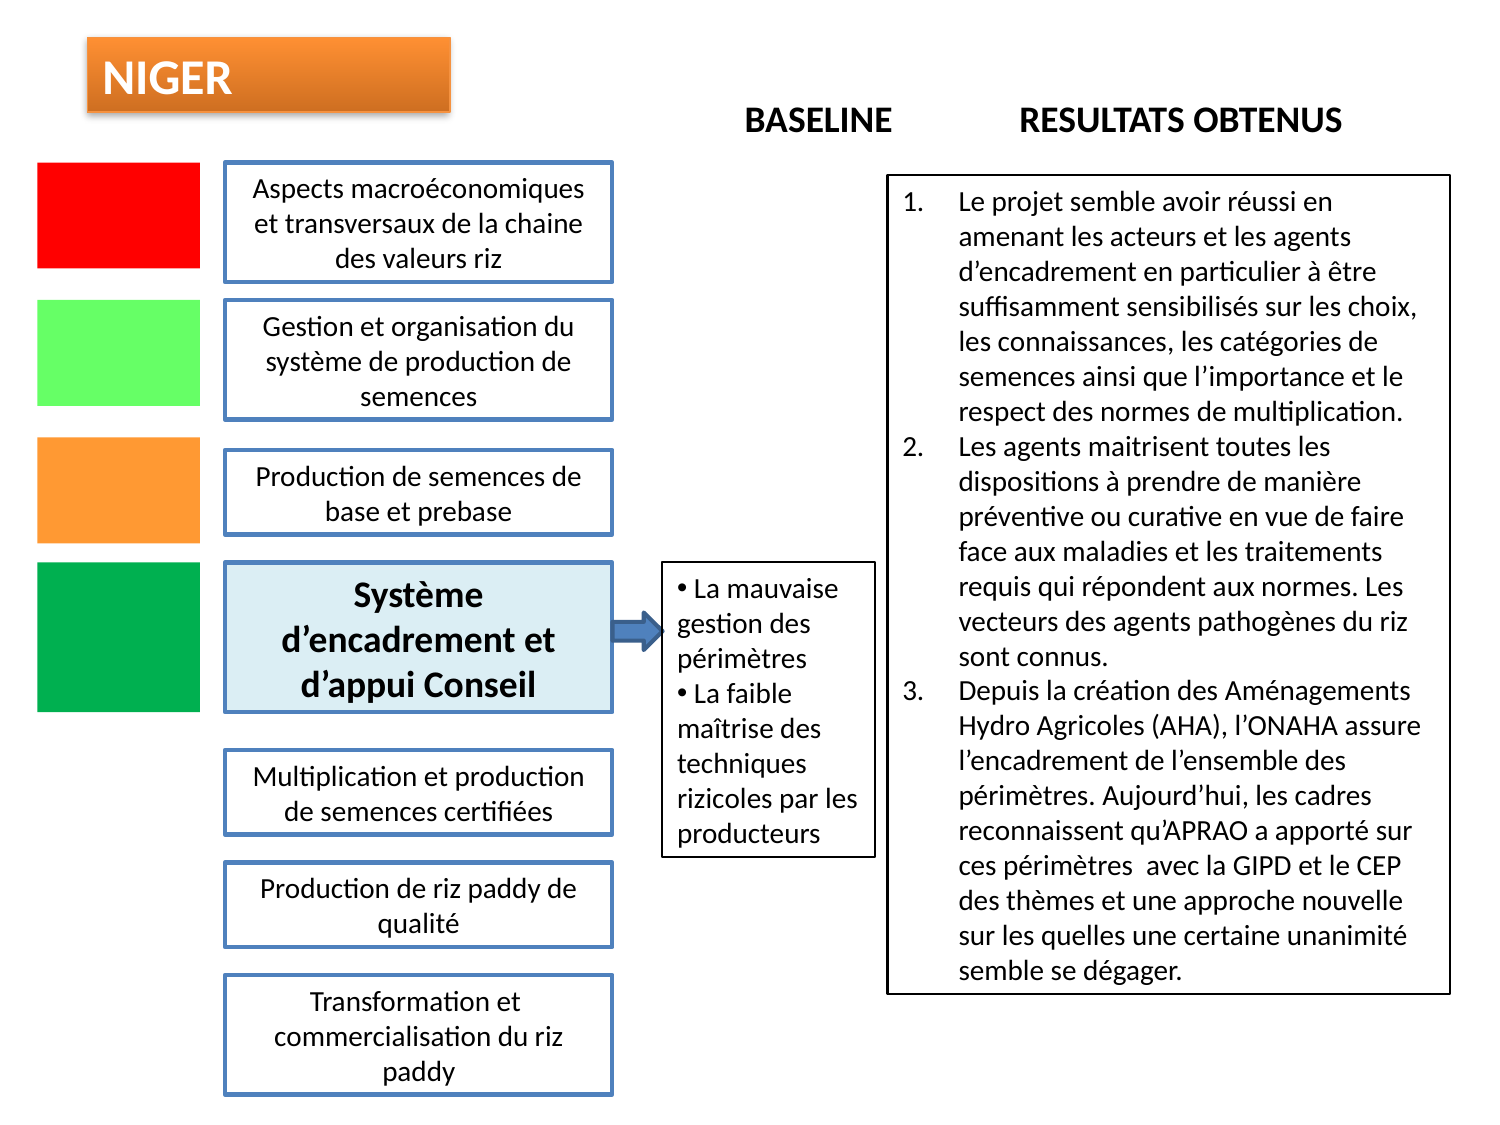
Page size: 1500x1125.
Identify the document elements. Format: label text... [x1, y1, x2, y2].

text_box RESULTATS OBTENUS [949, 87, 1413, 148]
text_box BASELINE [687, 87, 949, 148]
text_box Le projet semble avoir réussi en amenant les acteurs et les agents d’encadrement en particulier à être suffisamment sensibilisés sur les choix, les connaissances, les catégories de semences ainsi que l’importance et le respect des normes de multiplication. Les agents maitrisent toutes les dispositions à prendre de manière préventive ou curative en vue de faire face aux maladies et les traitements requis qui répondent aux normes. Les vecteurs des agents pathogènes du riz sont connus. Depuis la création des Aménagements Hydro Agricoles (AHA), l’ONAHA assure l’encadrement de l’ensemble des périmètres. Aujourd’hui, les cadres reconnaissent qu’APRAO a apporté sur ces périmètres avec la GIPD et le CEP des thèmes et une approche nouvelle sur les quelles une certaine unanimité semble se dégager. [887, 174, 1450, 994]
text_box NIGER [87, 37, 451, 113]
text_box La mauvaise gestion des périmètres La faible maîtrise des techniques rizicoles par les producteurs [662, 562, 875, 857]
text_box Aspects macroéconomiques et transversaux de la chaine des valeurs riz [223, 160, 614, 284]
text_box [37, 562, 200, 713]
text_box Système d’encadrement et d’appui Conseil [223, 560, 614, 714]
text_box Multiplication et production de semences certifiées [223, 748, 614, 837]
text_box Gestion et organisation du système de production de semences [223, 298, 614, 422]
text_box [37, 162, 200, 269]
text_box [610, 610, 662, 652]
text_box [37, 299, 200, 406]
text_box Transformation et commercialisation du riz paddy [223, 973, 614, 1097]
text_box Production de riz paddy de qualité [223, 860, 614, 949]
text_box Production de semences de base et prebase [223, 448, 614, 537]
text_box [37, 437, 200, 544]
